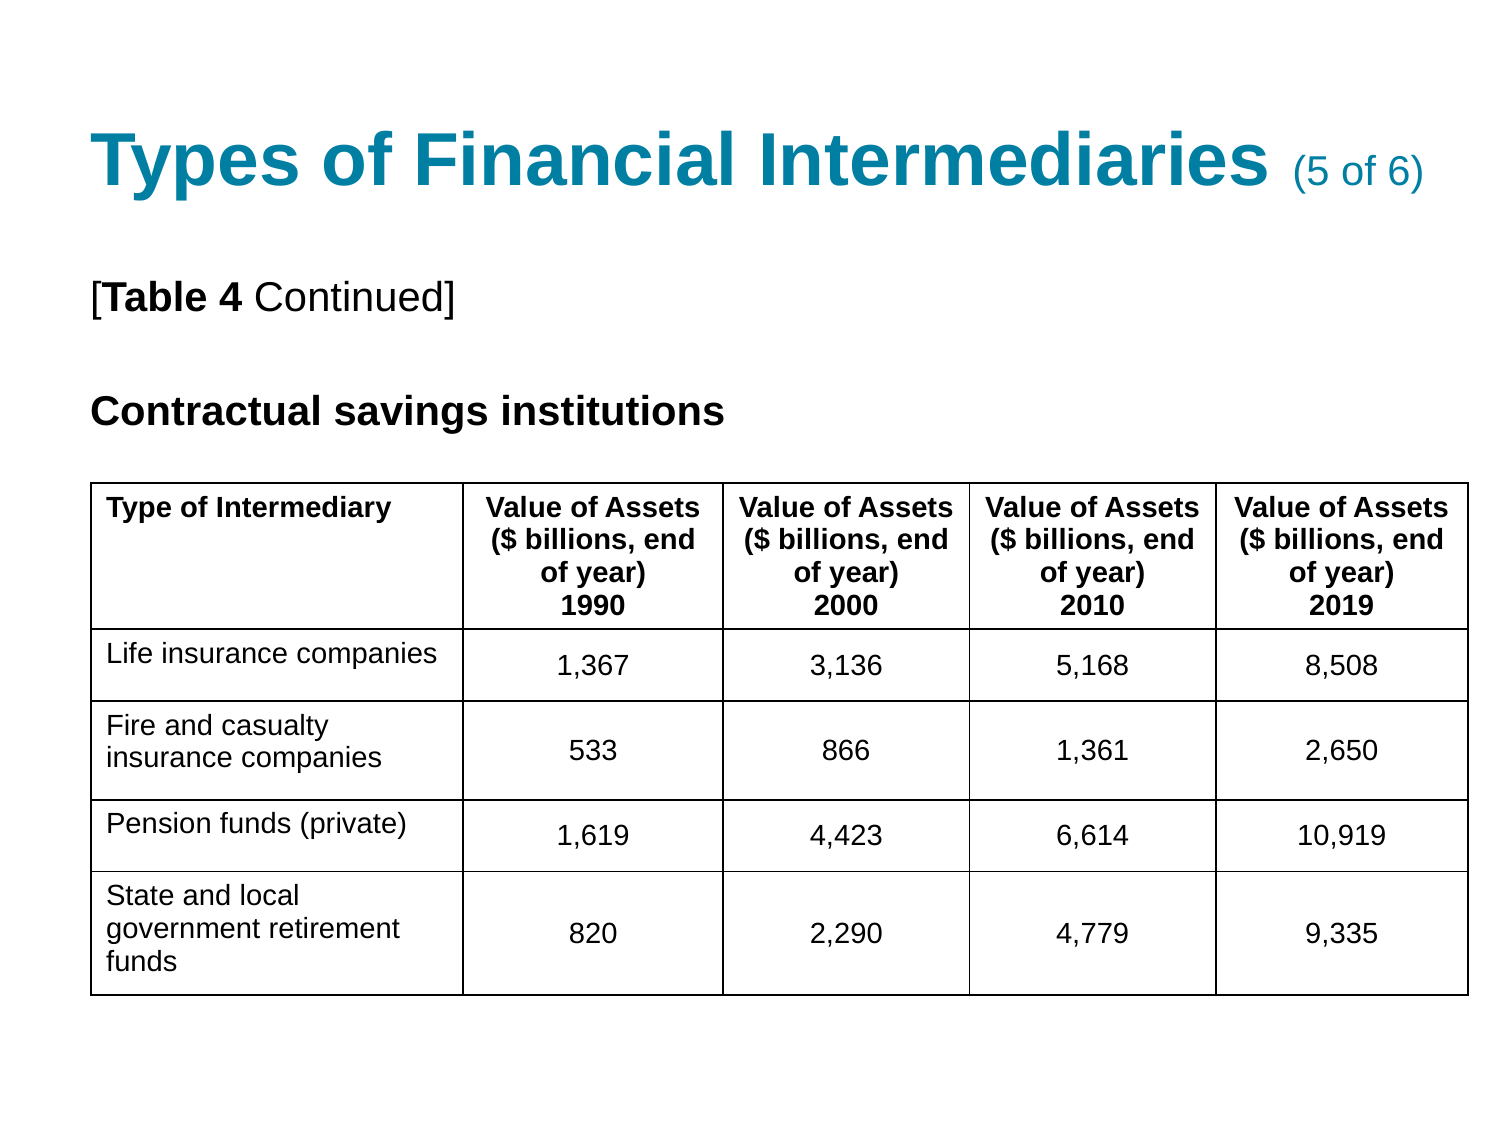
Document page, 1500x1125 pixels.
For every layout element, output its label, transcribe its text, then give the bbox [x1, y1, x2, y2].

table_cell Fire and casualty insurance companies [92, 702, 462, 799]
table_cell 866 [724, 702, 969, 799]
table_header Type of Intermediary [92, 484, 462, 628]
table_cell 10,919 [1217, 801, 1467, 871]
table_cell 2,650 [1217, 702, 1467, 799]
table_cell 9,335 [1217, 872, 1467, 994]
table_header Value of Assets ($ billions, end of year) 2000 [724, 484, 969, 628]
table_cell 1,619 [464, 801, 722, 871]
title Types of Financial Intermediaries (5 of 6) [75, 35, 1465, 216]
table_cell 1,361 [970, 702, 1215, 799]
table_header Value of Assets ($ billions, end of year) 2019 [1217, 484, 1467, 628]
table_cell 4,423 [724, 801, 969, 871]
table_cell 1,367 [464, 630, 722, 700]
table_cell 820 [464, 872, 722, 994]
table_cell 533 [464, 702, 722, 799]
list Contractual savings institutions [75, 368, 850, 447]
list [Table 4 Continued] [75, 254, 576, 349]
table_cell 8,508 [1217, 630, 1467, 700]
table_header Value of Assets ($ billions, end of year) 2010 [970, 484, 1215, 628]
table_cell 6,614 [970, 801, 1215, 871]
table_cell Pension funds (private) [92, 801, 462, 871]
table_cell State and local government retirement funds [92, 872, 462, 994]
table_cell 2,290 [724, 872, 969, 994]
table_header Value of Assets ($ billions, end of year) 1990 [464, 484, 722, 628]
table_cell 5,168 [970, 630, 1215, 700]
table_cell 4,779 [970, 872, 1215, 994]
table_cell 3,136 [724, 630, 969, 700]
table_cell Life insurance companies [92, 630, 462, 700]
